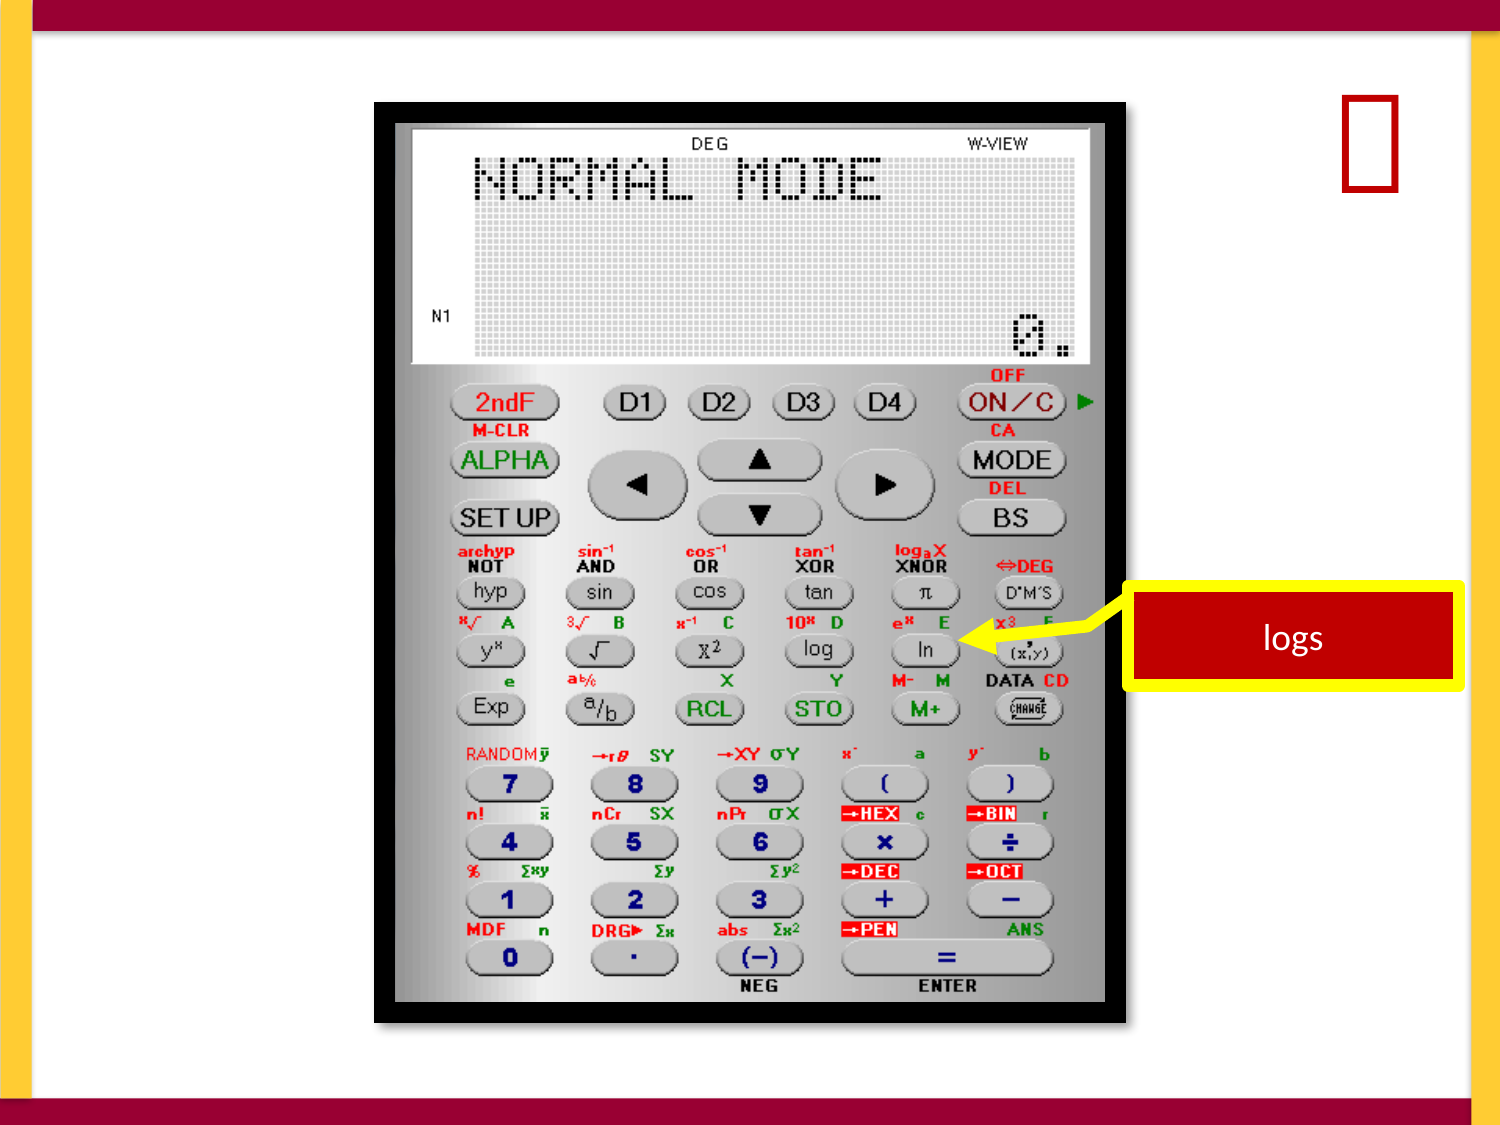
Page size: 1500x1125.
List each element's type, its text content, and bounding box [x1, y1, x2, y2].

picture [395, 123, 1105, 1002]
text_box  [1289, 40, 1453, 175]
text_box logs [957, 584, 1461, 688]
